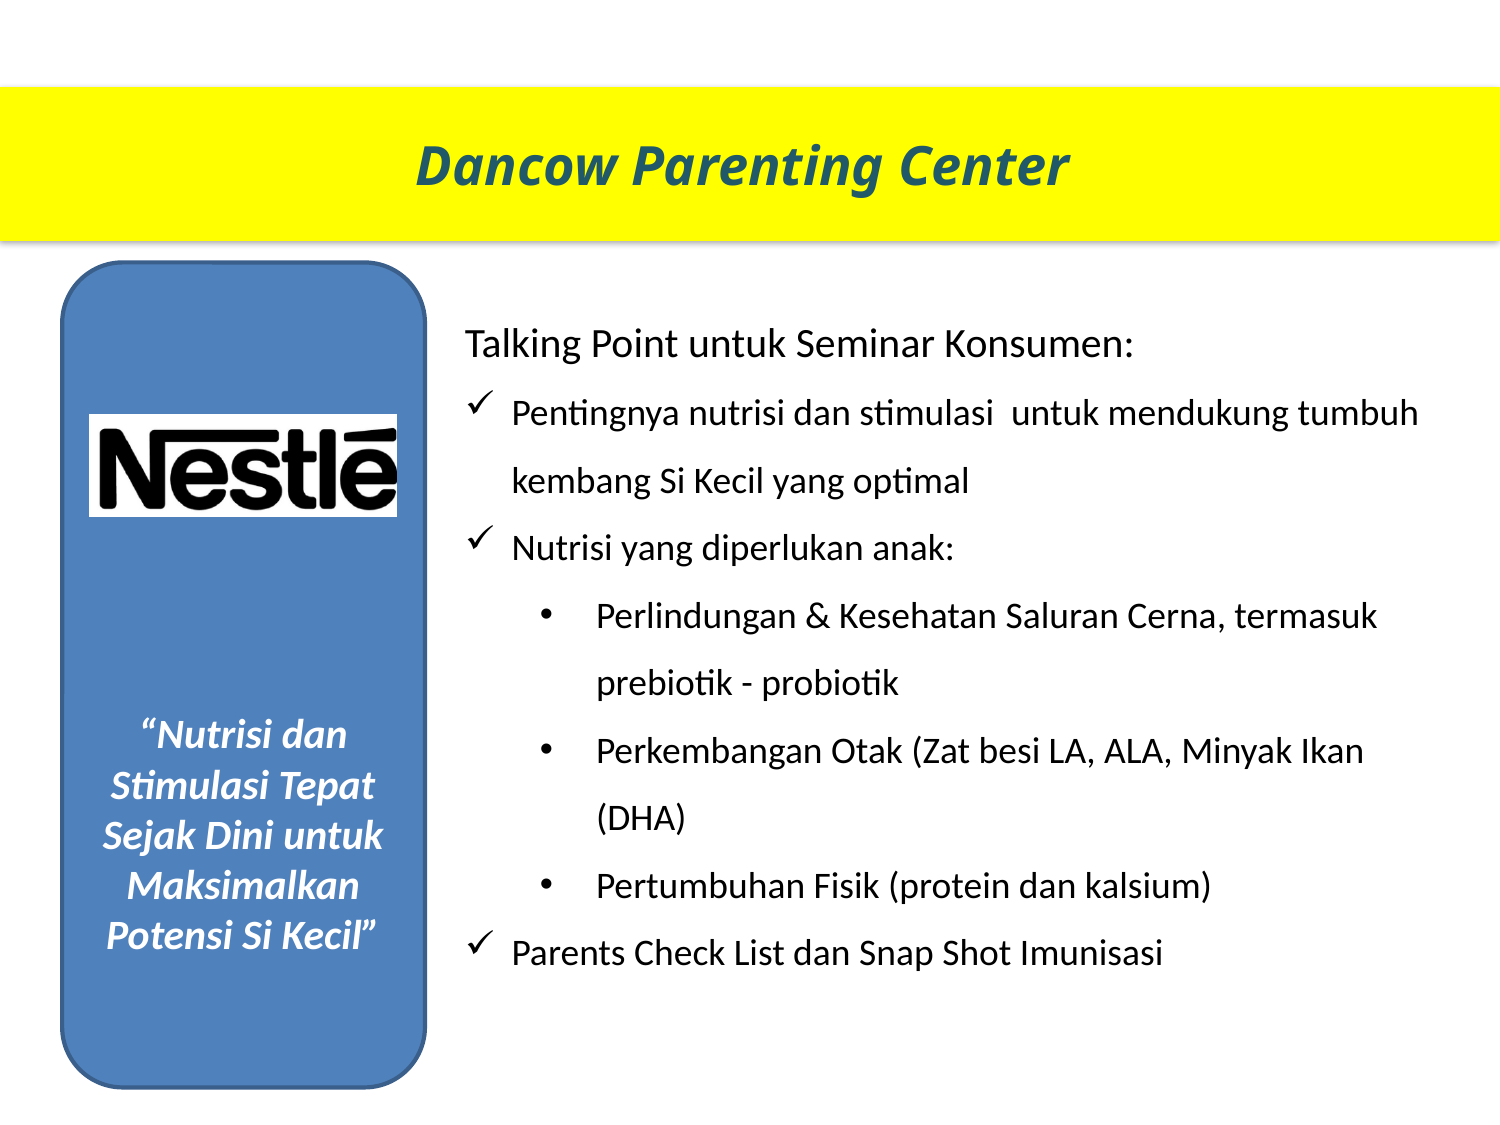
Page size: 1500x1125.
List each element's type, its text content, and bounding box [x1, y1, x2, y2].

text_box “Nutrisi dan Stimulasi Tepat Sejak Dini untuk Maksimalkan Potensi Si Kecil” [74, 699, 412, 965]
text_box [60, 260, 428, 1090]
text_box Dancow Parenting Center [0, 87, 1500, 241]
picture [89, 414, 397, 517]
text_box Talking Point untuk Seminar Konsumen: Pentingnya nutrisi dan stimulasi untuk mendukung tumbuh kembang Si Kecil yang optimal Nutrisi yang diperlukan anak: Perlindungan & Kesehatan Saluran Cerna, termasuk prebiotik - probiotik Perkembangan Otak (Zat besi LA, ALA, Minyak Ikan (DHA) Pertumbuhan Fisik (protein dan kalsium) Parents Check List dan Snap Shot Imunisasi [450, 283, 1450, 981]
